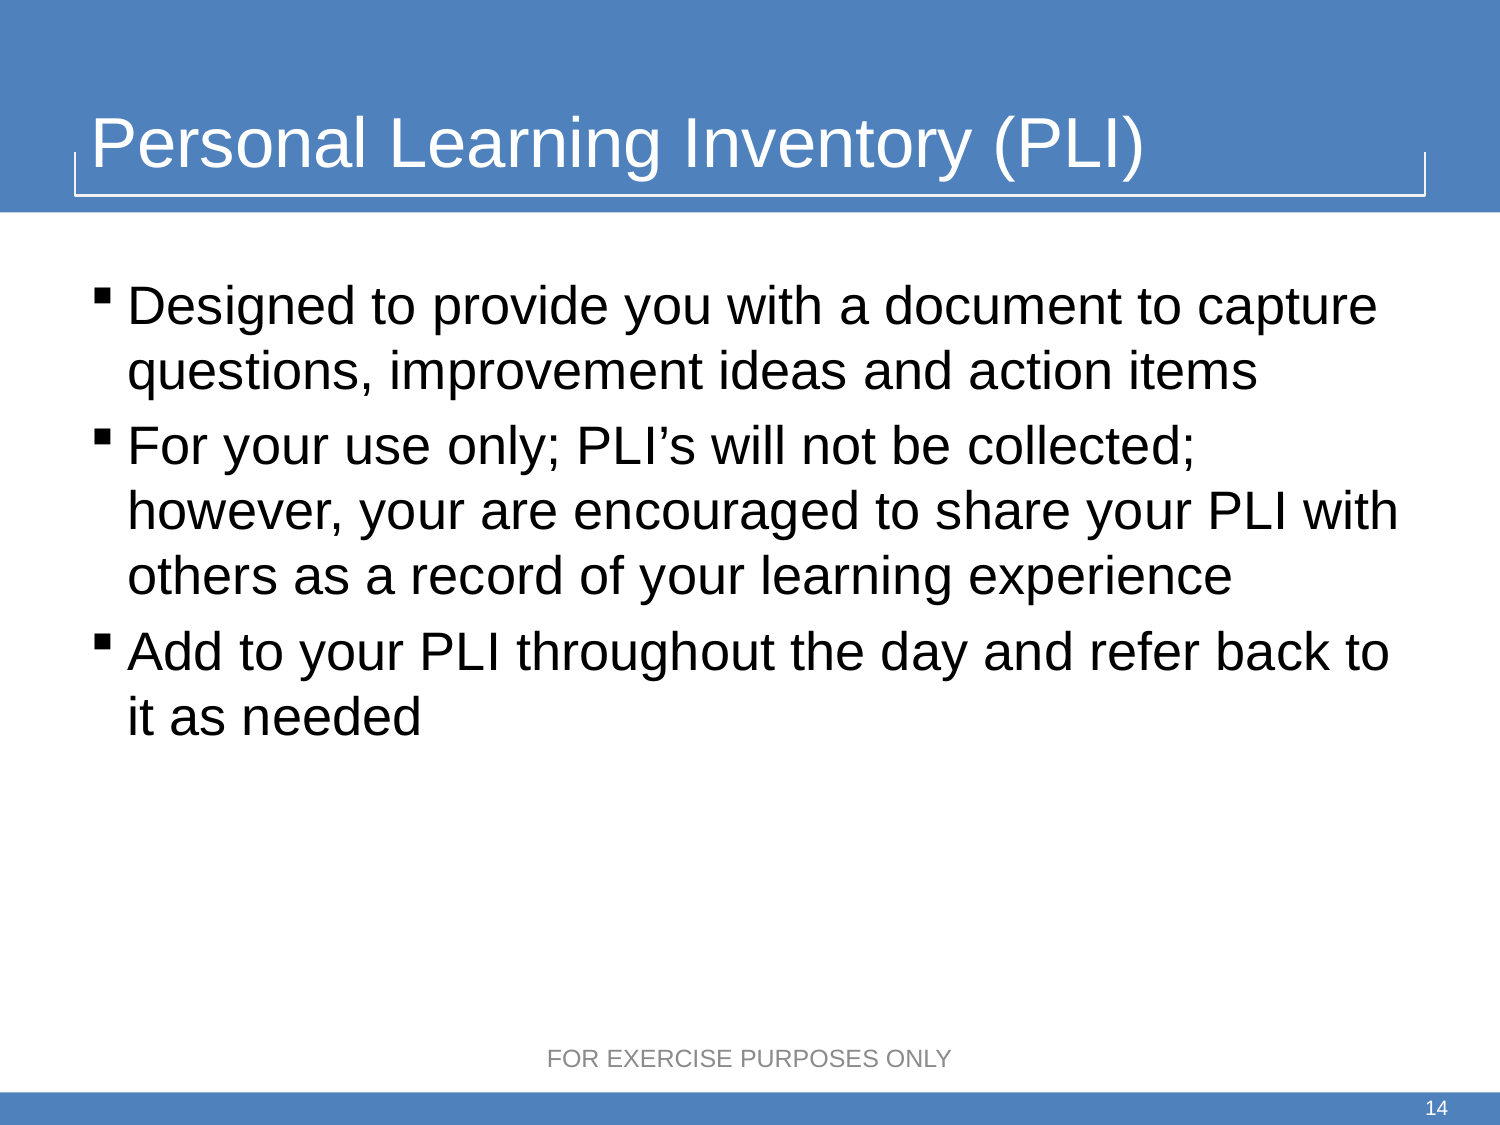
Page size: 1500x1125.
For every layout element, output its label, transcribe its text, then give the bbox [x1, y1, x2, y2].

title Personal Learning Inventory (PLI) [74, 44, 1426, 233]
footer FOR EXERCISE PURPOSES ONLY [512, 1042, 988, 1103]
list Designed to provide you with a document to capture questions, improvement ideas and action items For your use only; PLI’s will not be collected; however, your are encouraged to share your PLI with others as a record of your learning experience Add to your PLI throughout the day and refer back to it as needed [74, 262, 1426, 1006]
